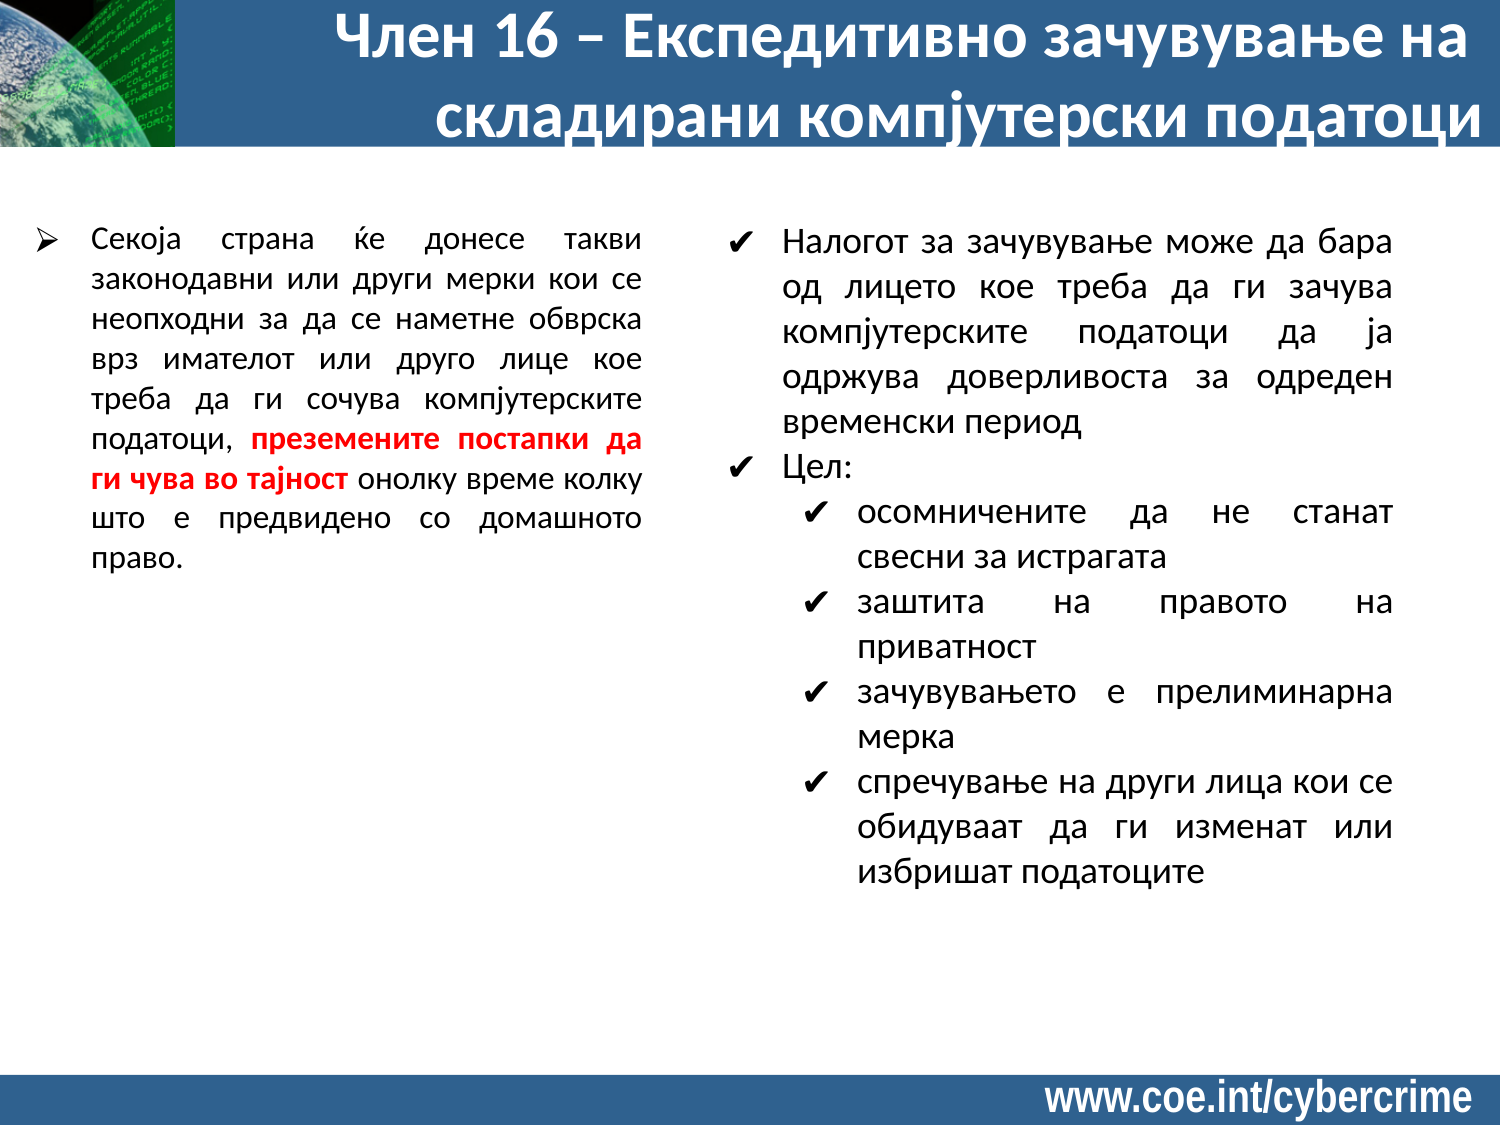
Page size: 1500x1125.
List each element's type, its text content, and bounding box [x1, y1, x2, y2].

text_box [0, 1073, 1030, 1125]
text_box Секоја страна ќе донесе такви законодавни или други мерки кои се неопходни за да се наметне обврска врз имателот или друго лице кое треба да ги сочува компјутерските податоци, преземените постапки да ги чува во тајност онолку време колку што е предвидено со домашното право. [19, 208, 658, 583]
text_box www.coe.int/cybercrime [1030, 1059, 1500, 1125]
picture [0, 0, 175, 147]
text_box Член 16 – Експедитивно зачувување на складирани компјутерски податоци [177, 0, 1500, 149]
text_box Налогот за зачувување може да бара од лицето кое треба да ги зачува компјутерските податоци да ја одржува доверливоста за одреден временски период Цел: осомничените да не станат свесни за истрагата заштита на правото на приватност зачувувањето е прелиминарна мерка спречување на други лица кои се обидуваат да ги изменат или избришат податоците [710, 208, 1409, 899]
